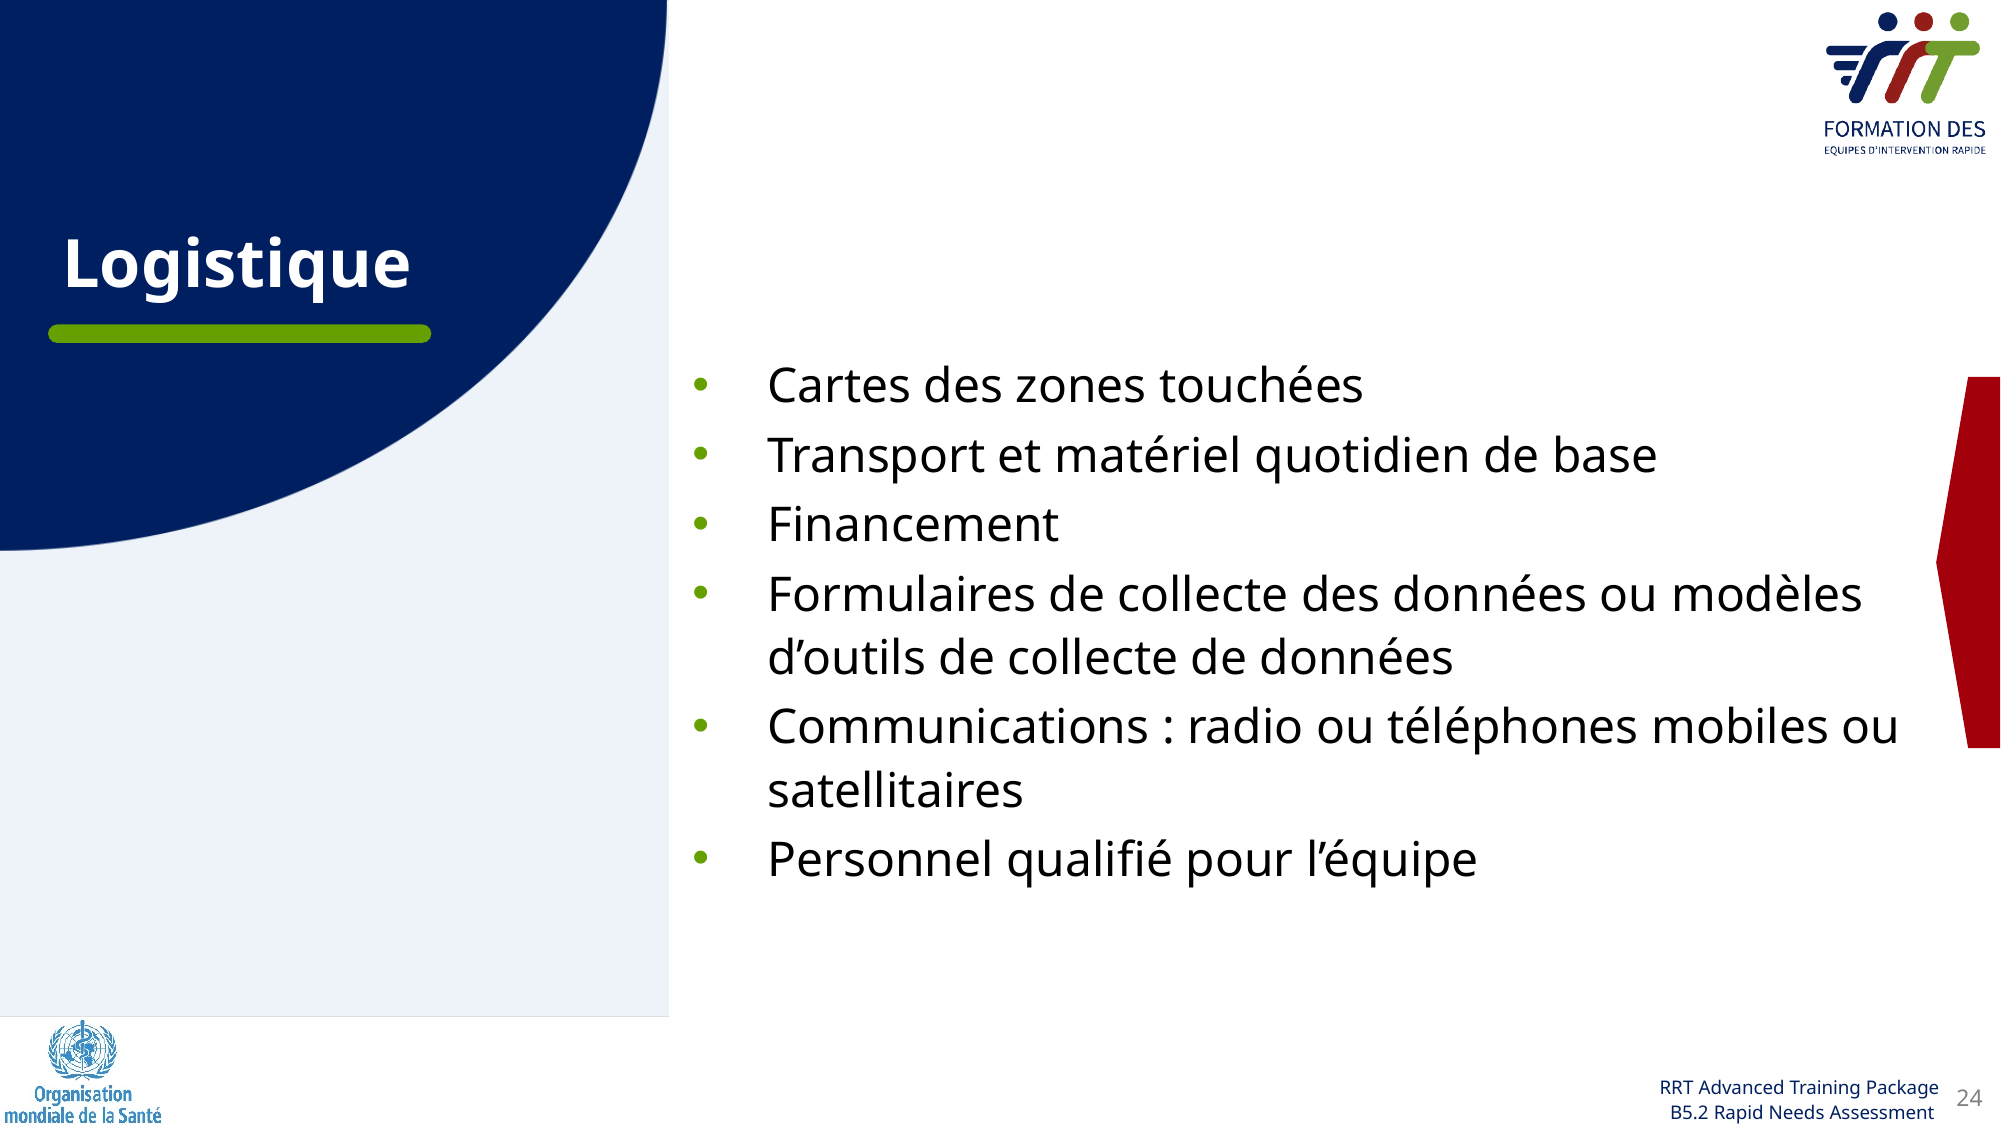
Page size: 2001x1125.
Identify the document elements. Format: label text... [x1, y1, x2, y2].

picture [1824, 11, 1986, 156]
text_box Logistique [54, 222, 566, 326]
list Cartes des zones touchées Transport et matériel quotidien de base Financement Formulaires de collecte des données ou modèles d’outils de collecte de données Communications : radio ou téléphones mobiles ou satellitaires Personnel qualifié pour l’équipe [684, 341, 1921, 784]
picture [0, 0, 669, 1124]
